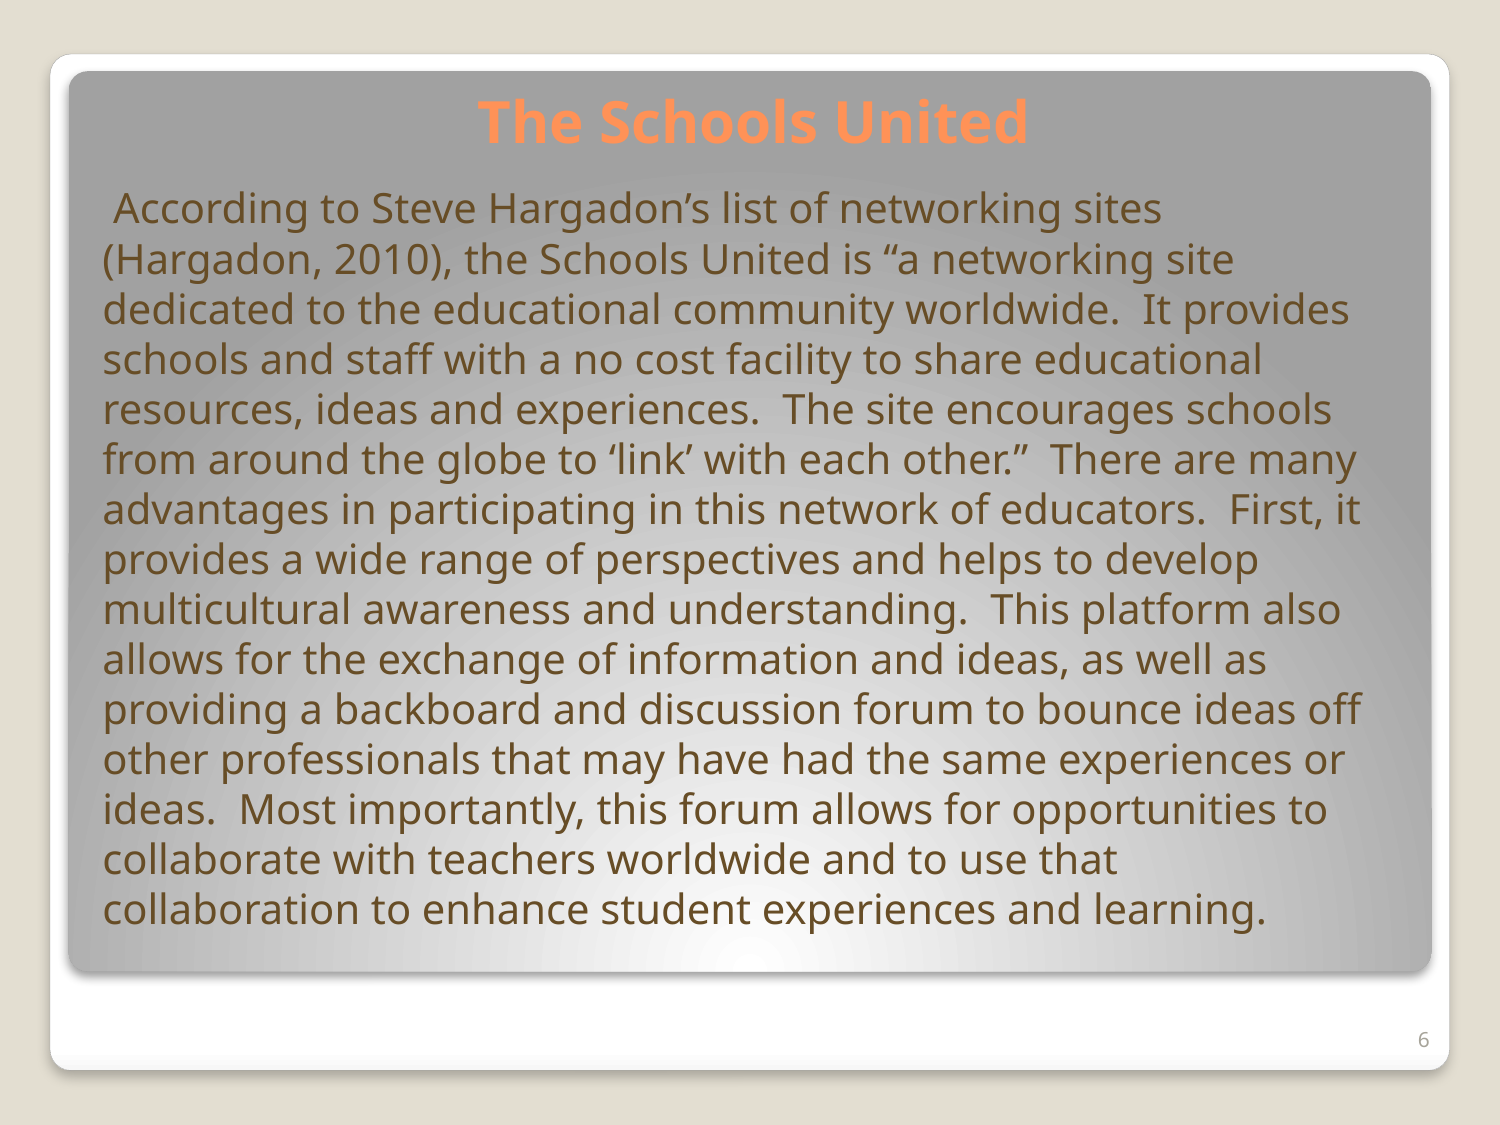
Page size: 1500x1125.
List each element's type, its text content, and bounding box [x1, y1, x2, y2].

title The Schools United [75, 37, 1418, 163]
slide_number 6 [1369, 1002, 1445, 1063]
text_box According to Steve Hargadon’s list of networking sites (Hargadon, 2010), the Schools United is “a networking site dedicated to the educational community worldwide. It provides schools and staff with a no cost facility to share educational resources, ideas and experiences. The site encourages schools from around the globe to ‘link’ with each other.” There are many advantages in participating in this network of educators. First, it provides a wide range of perspectives and helps to develop multicultural awareness and understanding. This platform also allows for the exchange of information and ideas, as well as providing a backboard and discussion forum to bounce ideas off other professionals that may have had the same experiences or ideas. Most importantly, this forum allows for opportunities to collaborate with teachers worldwide and to use that collaboration to enhance student experiences and learning. [87, 174, 1400, 940]
